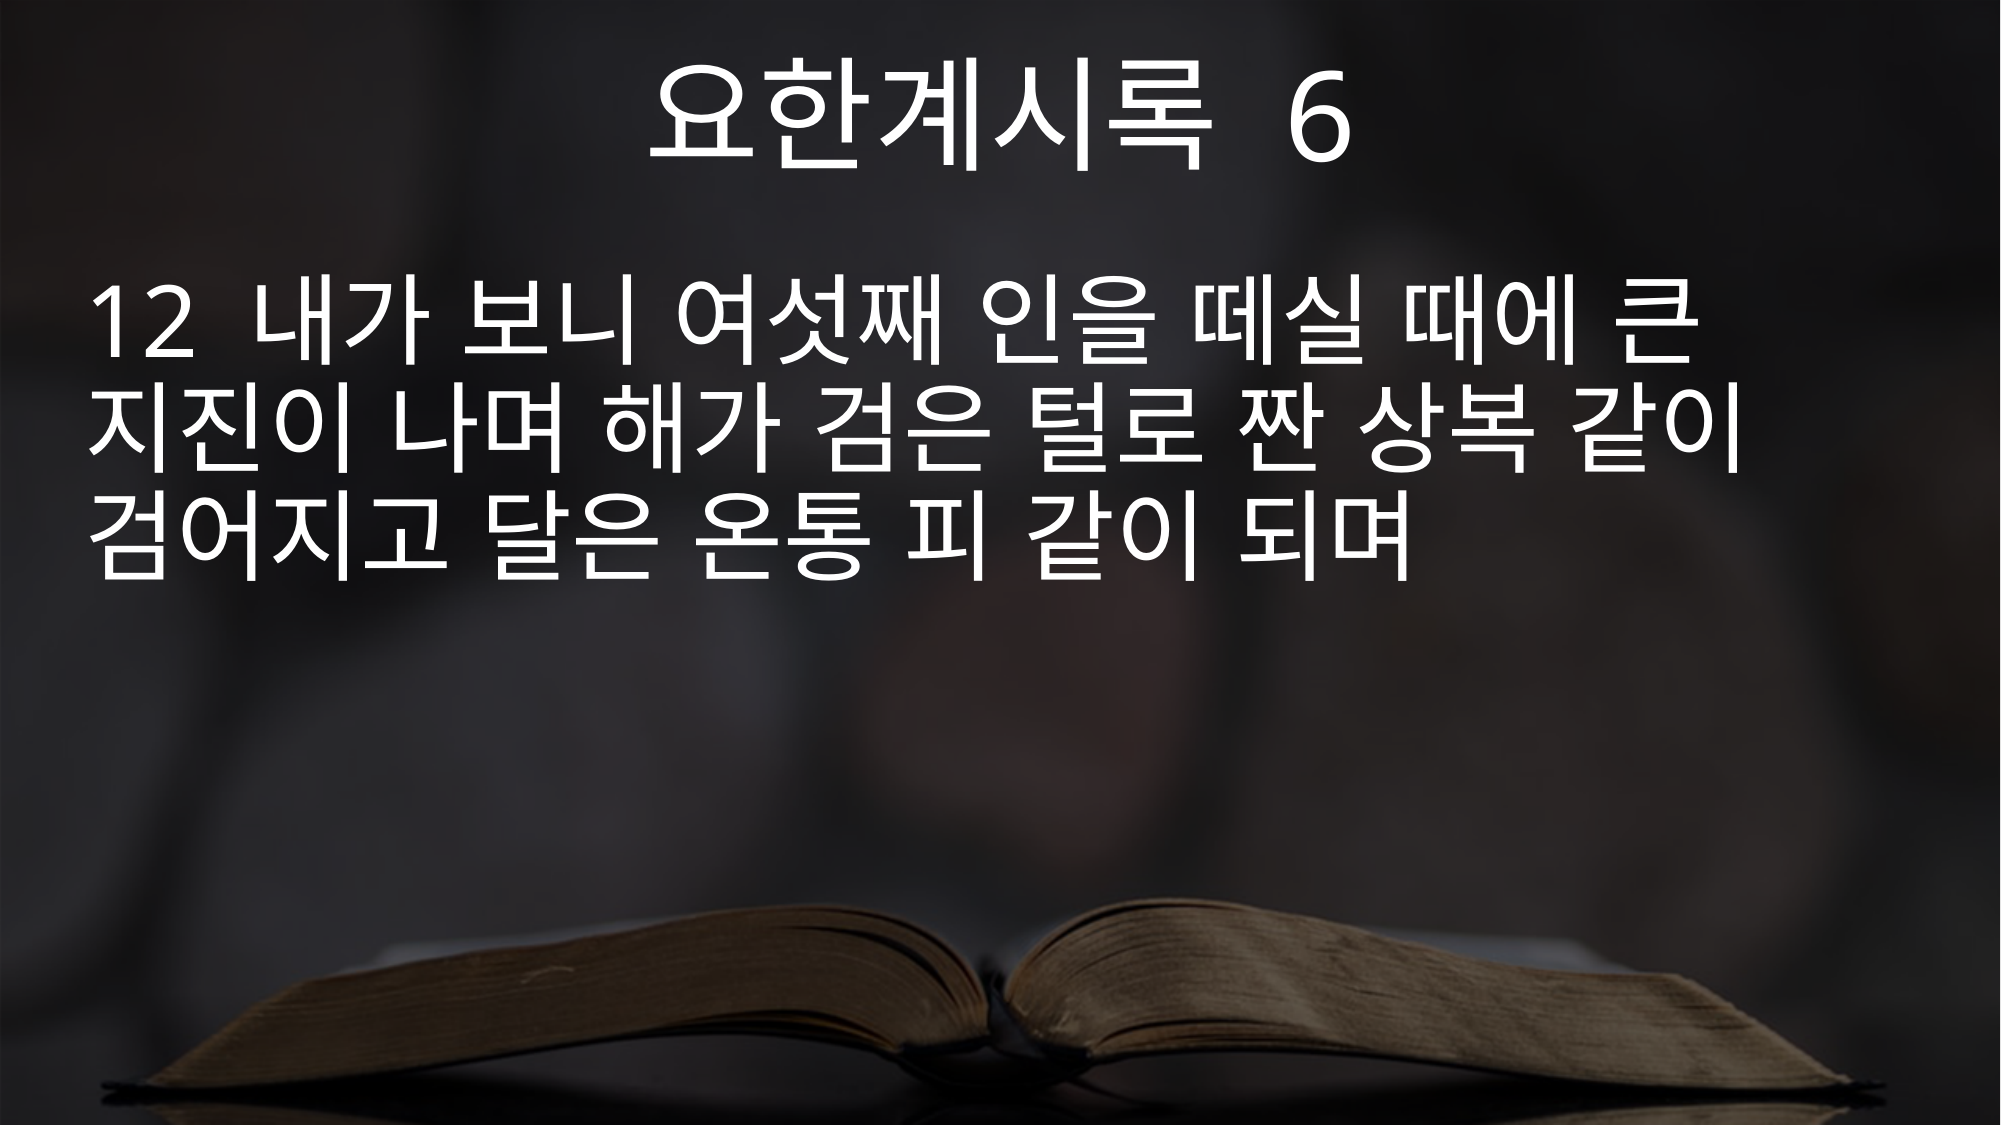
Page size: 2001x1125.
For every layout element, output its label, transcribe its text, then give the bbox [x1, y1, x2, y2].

list 12 내가 보니 여섯째 인을 떼실 때에 큰 지진이 나며 해가 검은 털로 짠 상복 같이 검어지고 달은 온통 피 같이 되며 [69, 263, 1953, 423]
footer 요한계시록 6 [0, 32, 2000, 192]
picture [0, 0, 2001, 1125]
